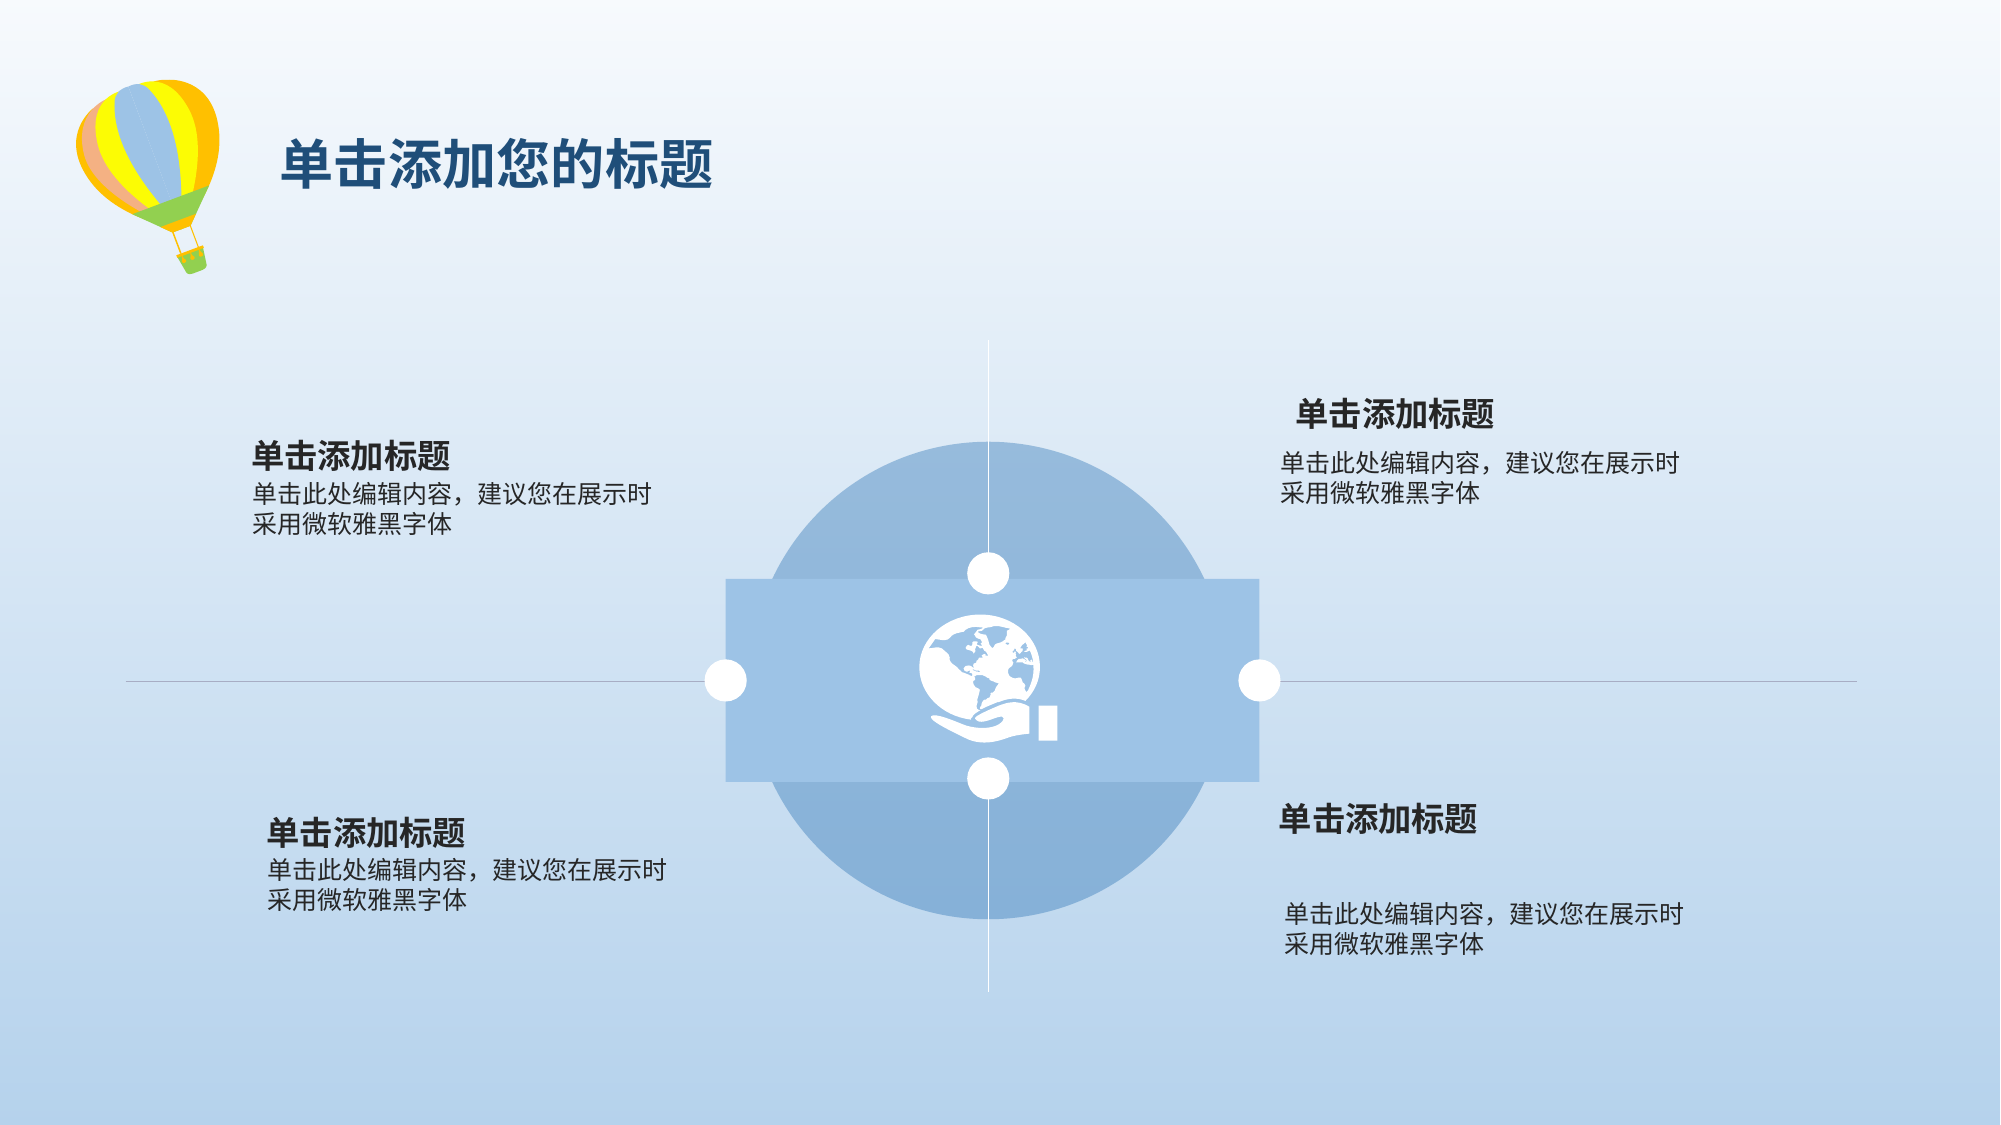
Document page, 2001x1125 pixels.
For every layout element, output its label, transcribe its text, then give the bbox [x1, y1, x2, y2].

text_box [771, 440, 988, 578]
text_box [725, 578, 988, 681]
text_box [703, 658, 748, 681]
text_box [725, 682, 988, 783]
text_box [1038, 705, 1058, 741]
text_box 单击添加标题 [1264, 794, 1611, 841]
text_box 单击此处编辑内容，建议您在展示时采用微软雅黑字体 [1280, 433, 1706, 522]
text_box [703, 682, 748, 703]
text_box [989, 551, 1011, 596]
text_box 单击此处编辑内容，建议您在展示时采用微软雅黑字体 [1284, 884, 1710, 973]
text_box 单击添加您的标题 [264, 122, 871, 203]
text_box [989, 702, 1030, 743]
text_box [1237, 658, 1282, 681]
text_box [989, 756, 1011, 801]
text_box [921, 682, 988, 720]
text_box [771, 783, 988, 921]
text_box 单击此处编辑内容，建议您在展示时采用微软雅黑字体 [267, 841, 692, 930]
text_box [989, 783, 1206, 921]
text_box [966, 756, 988, 801]
text_box 单击添加标题 [1280, 390, 1628, 437]
text_box [989, 578, 1261, 681]
text_box 单击添加标题 [236, 431, 584, 478]
text_box [966, 551, 988, 596]
text_box 单击此处编辑内容，建议您在展示时采用微软雅黑字体 [252, 464, 677, 553]
text_box [919, 614, 988, 681]
text_box 单击添加标题 [251, 808, 599, 855]
text_box [989, 682, 1261, 783]
text_box [975, 710, 988, 722]
text_box [930, 715, 988, 743]
text_box [1237, 682, 1282, 703]
text_box [989, 615, 1040, 681]
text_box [79, 74, 245, 279]
text_box [989, 440, 1206, 578]
text_box [989, 682, 1038, 706]
